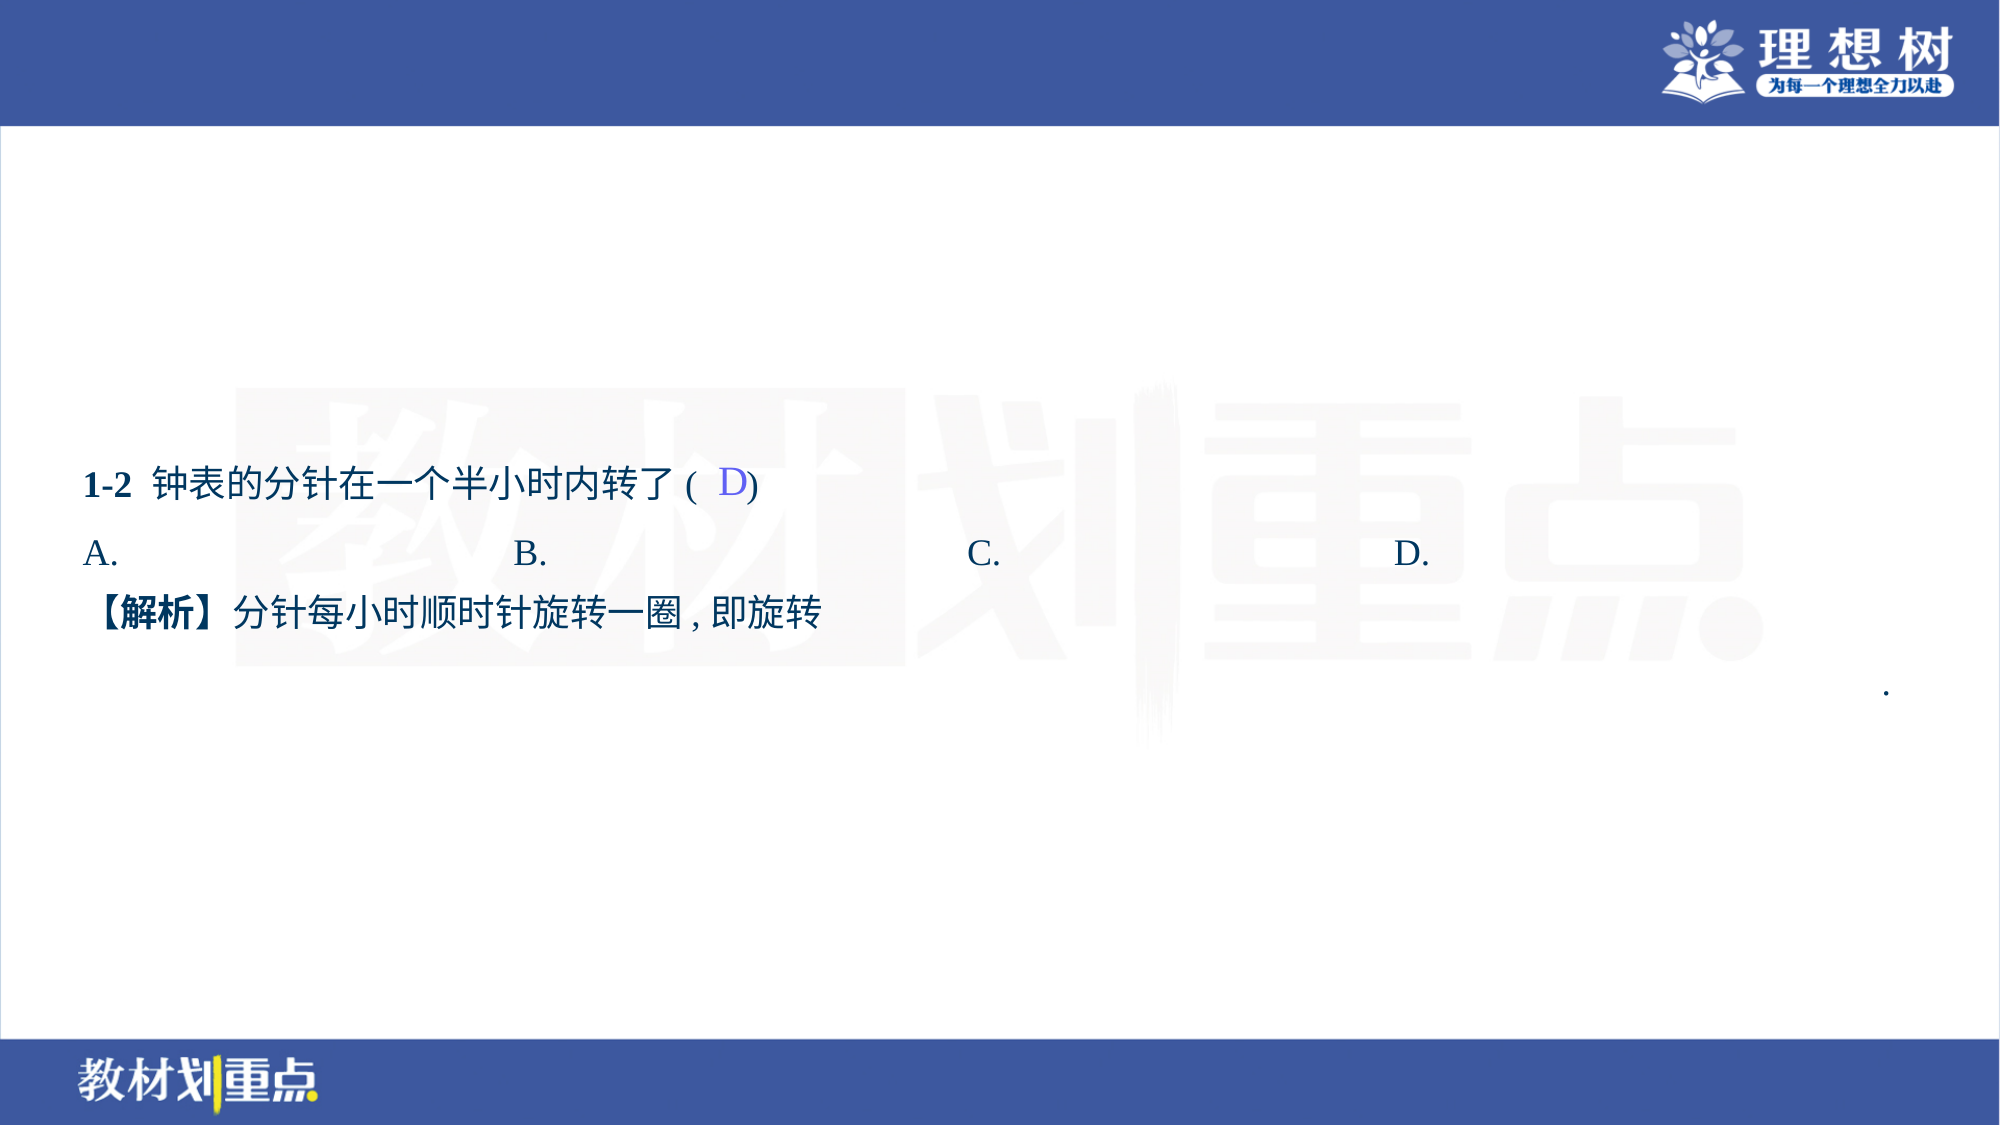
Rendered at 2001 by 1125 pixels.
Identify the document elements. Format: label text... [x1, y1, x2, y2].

text_box 1-2 钟表的分针在一个半小时内转了( ) [82, 438, 1817, 498]
picture [0, 0, 2000, 1125]
text_box D [703, 452, 764, 502]
